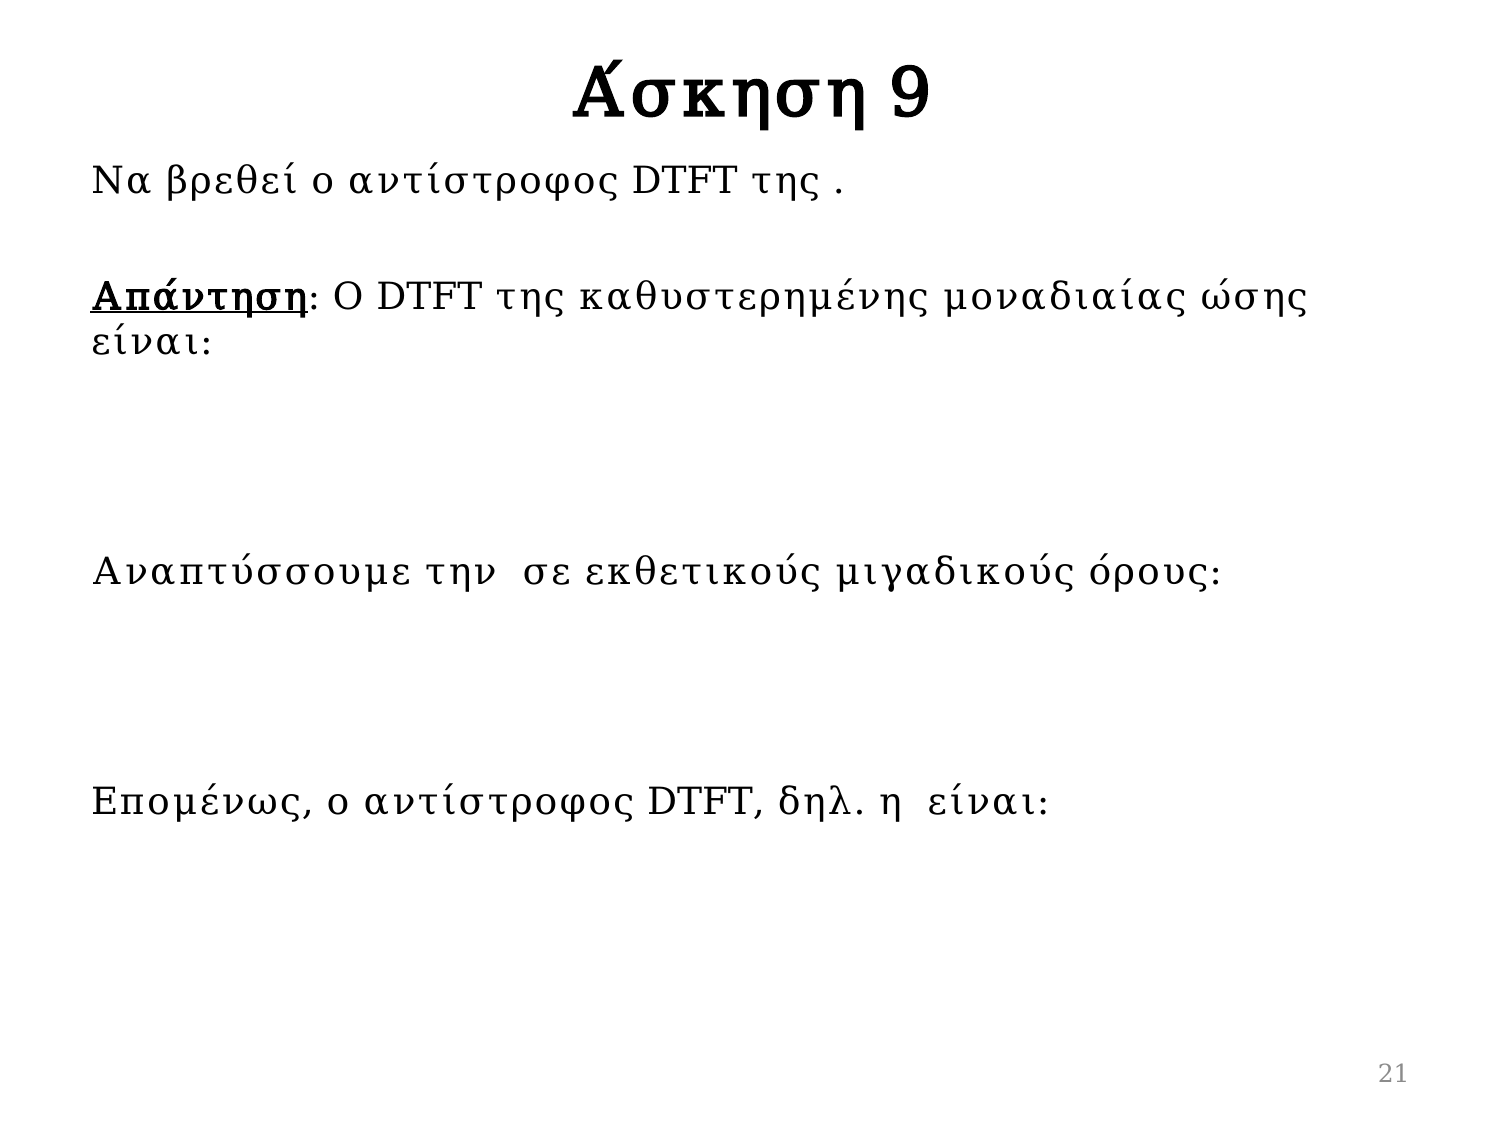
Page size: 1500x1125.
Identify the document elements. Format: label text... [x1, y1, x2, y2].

slide_number 21 [1222, 1042, 1425, 1103]
title Άσκηση 9 [75, 19, 1425, 159]
